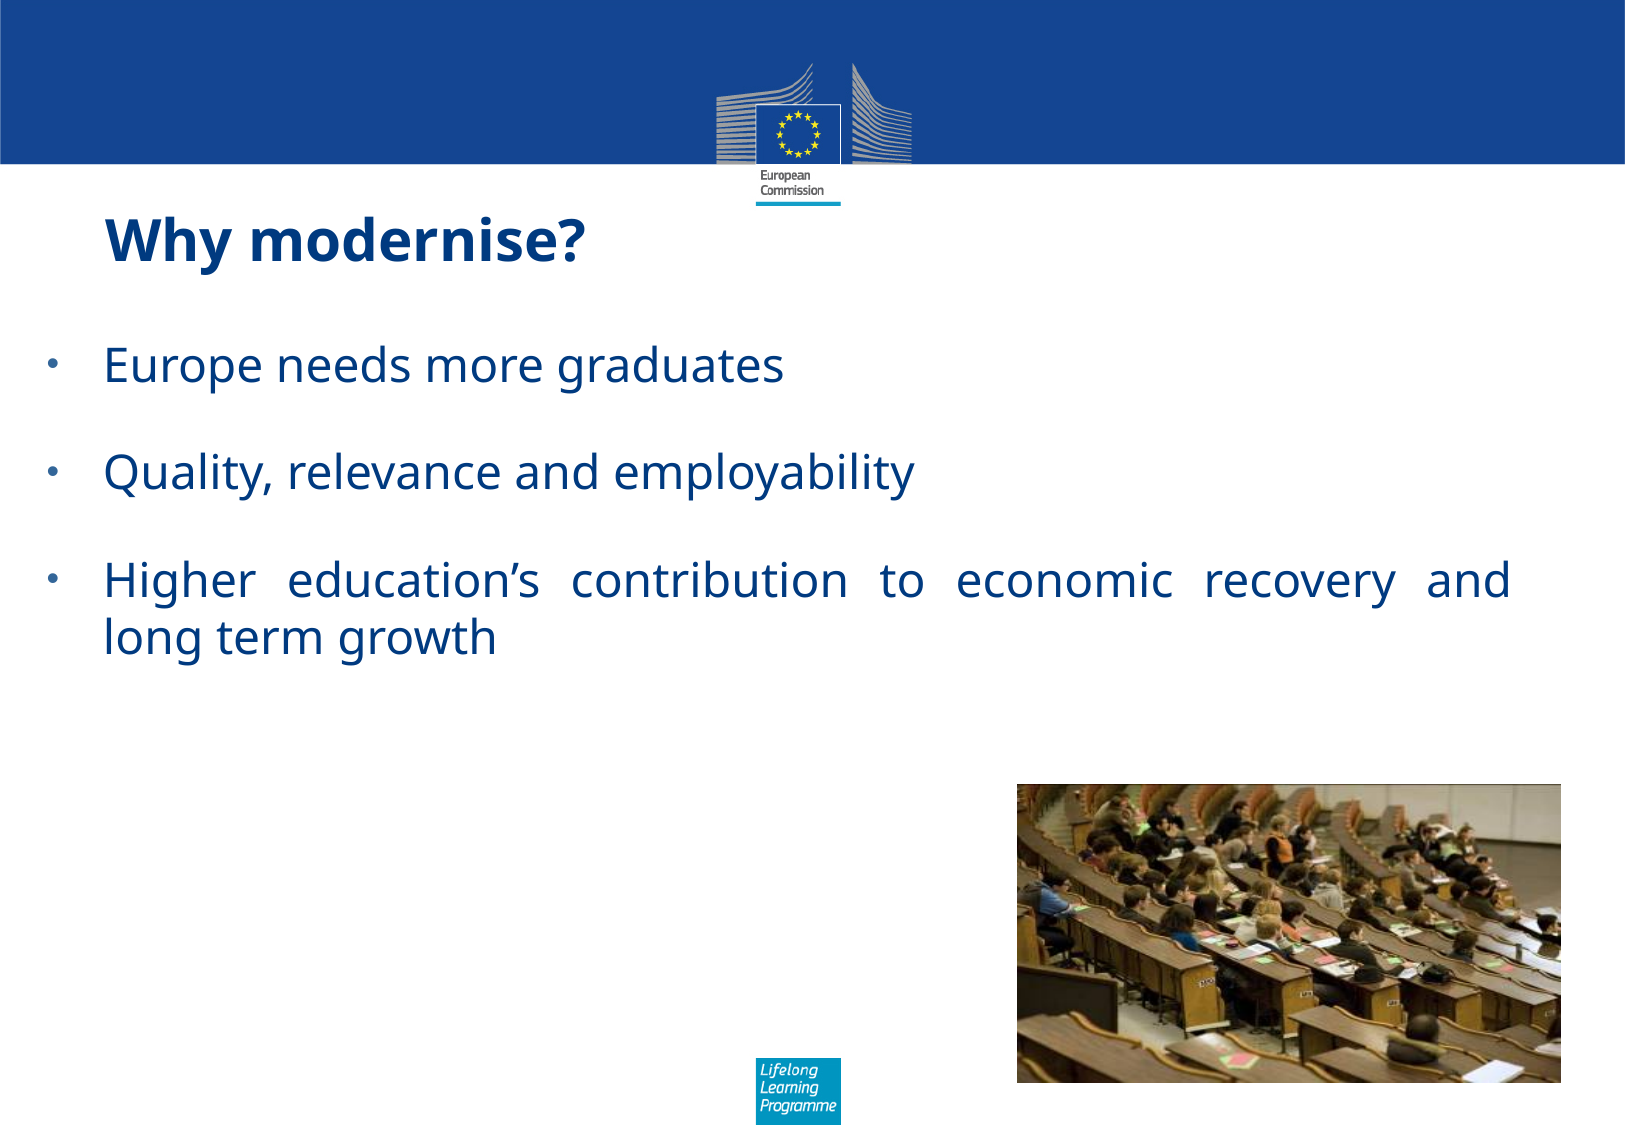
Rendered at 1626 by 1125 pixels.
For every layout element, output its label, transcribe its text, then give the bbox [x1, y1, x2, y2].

picture [780, 1104, 788, 1113]
picture [775, 1086, 782, 1093]
title Why modernise? [30, 195, 1586, 305]
picture [810, 1070, 816, 1078]
picture [785, 1102, 792, 1109]
picture [826, 1102, 834, 1111]
text_box Europe needs more graduates Quality, relevance and employability Higher education’s contribution to economic recovery and long term growth [31, 327, 1530, 821]
picture [0, 0, 1625, 1125]
